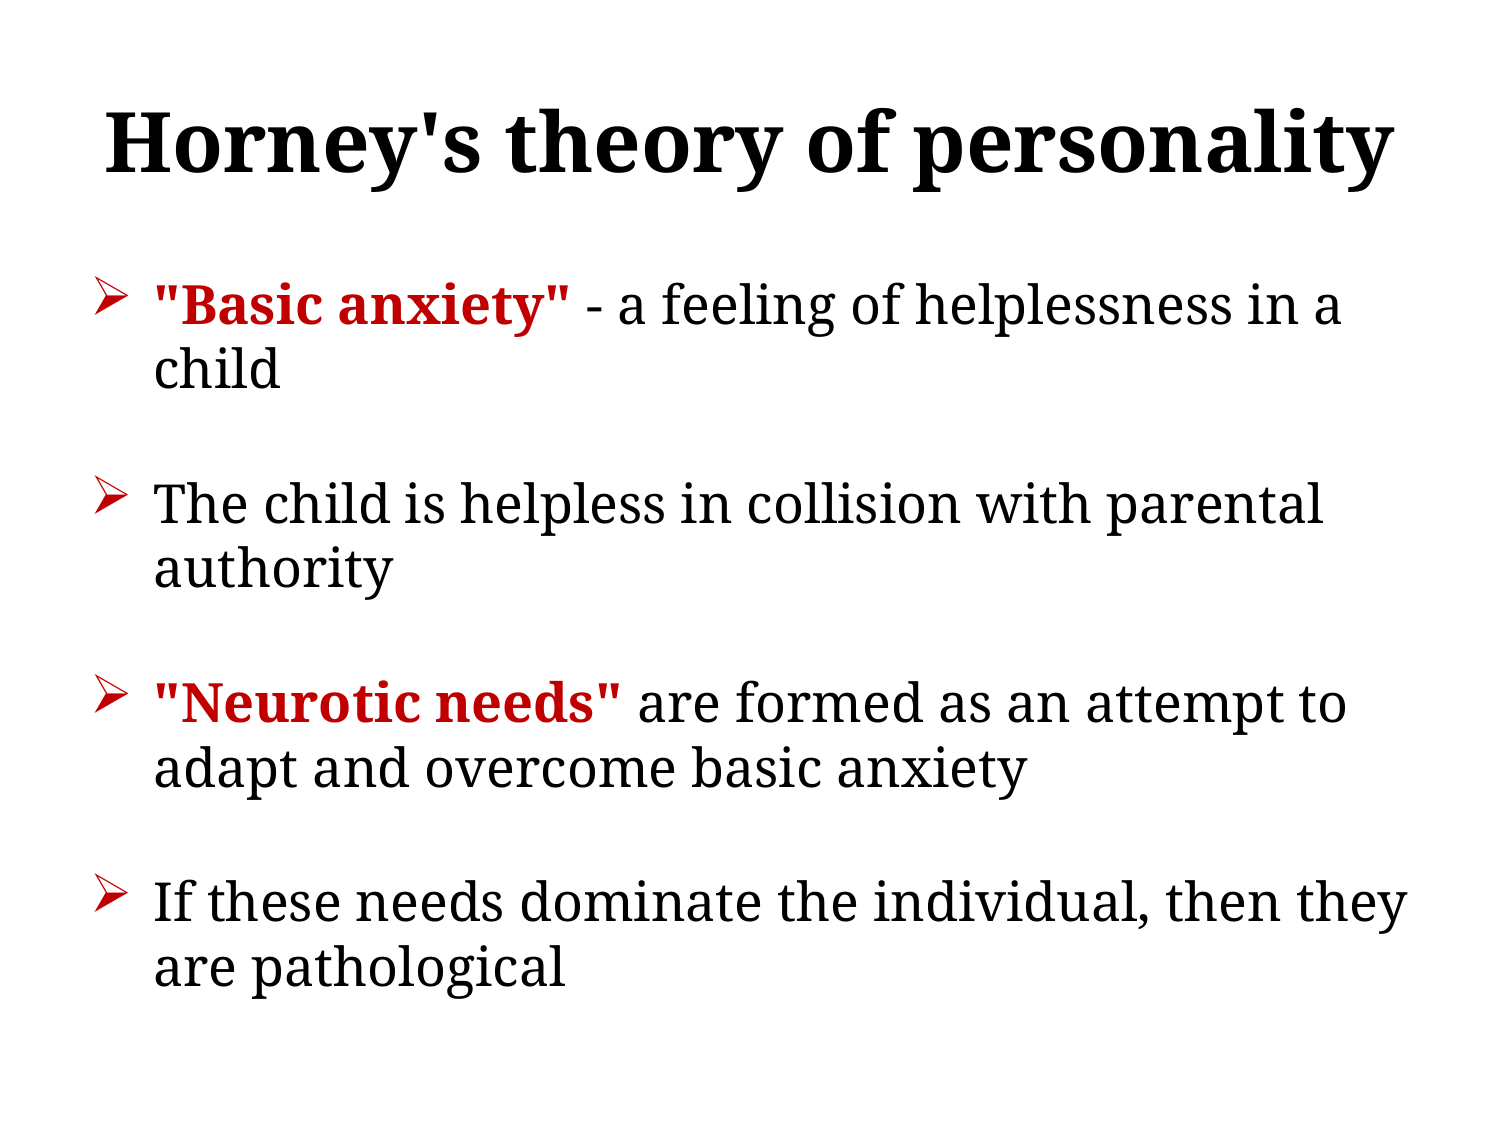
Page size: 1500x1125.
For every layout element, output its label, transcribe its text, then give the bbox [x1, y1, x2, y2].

list "Basic anxiety" - a feeling of helplessness in a child The child is helpless in collision with parental authority "Neurotic needs" are formed as an attempt to adapt and overcome basic anxiety If these needs dominate the individual, then they are pathological [75, 262, 1425, 1005]
title Horney's theory of personality [75, 45, 1425, 233]
